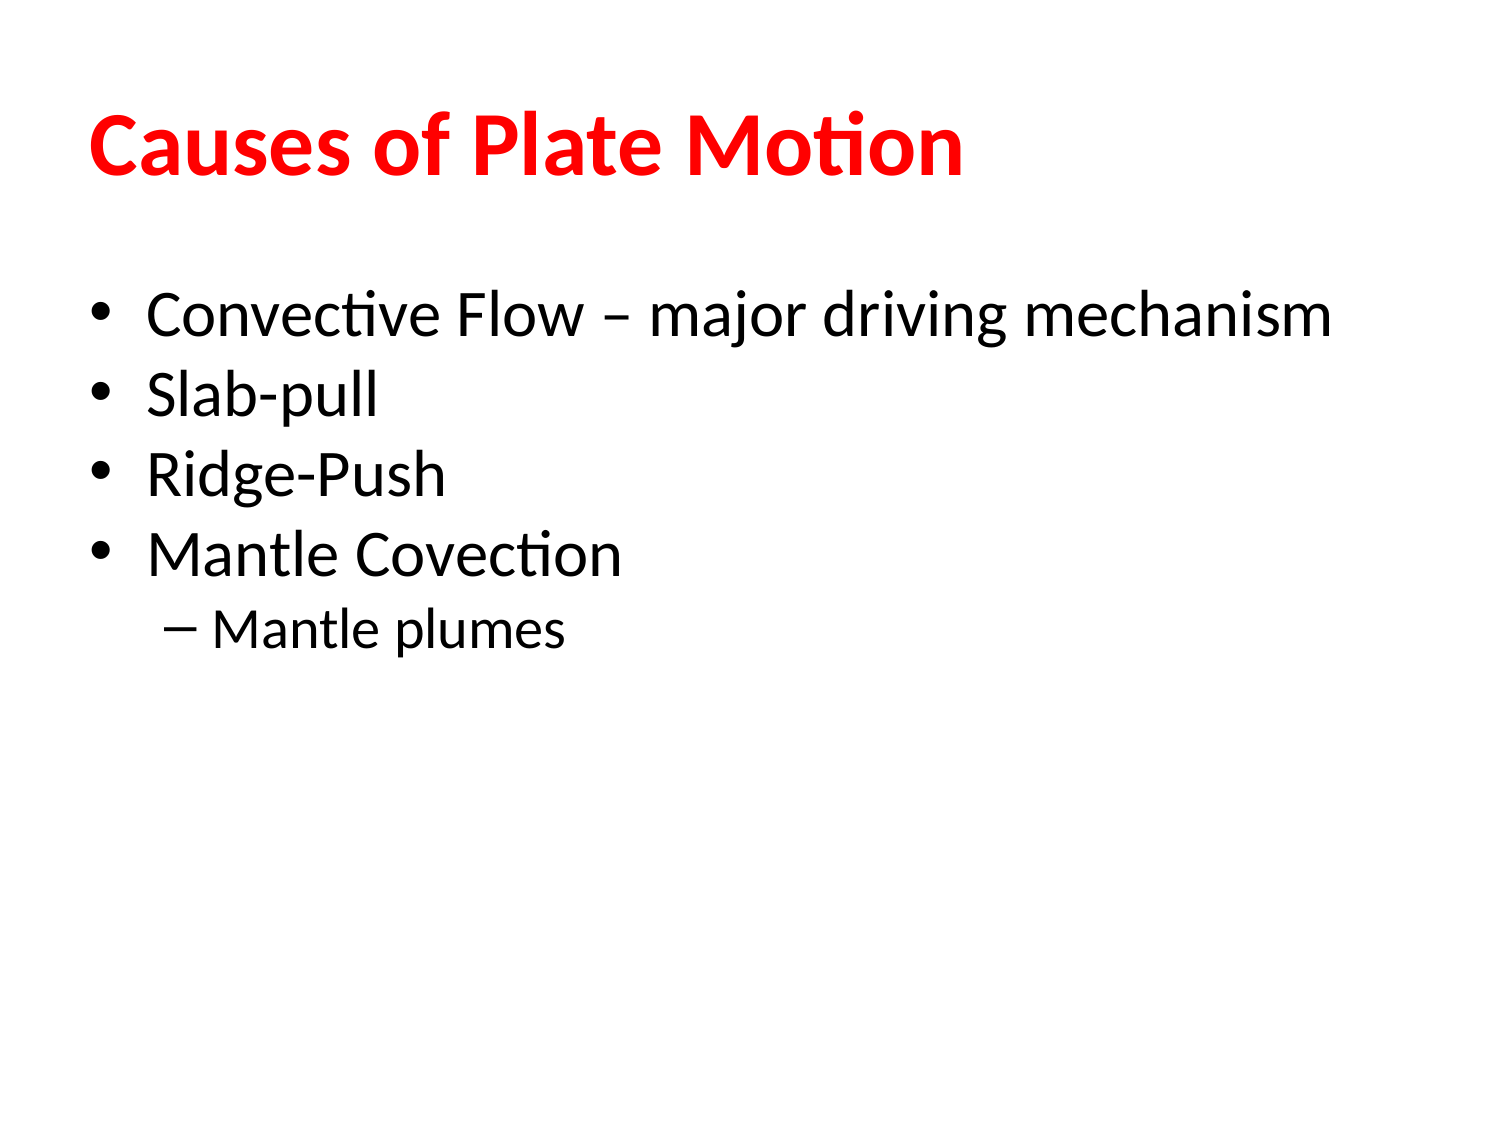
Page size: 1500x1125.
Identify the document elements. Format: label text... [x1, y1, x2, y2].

text_box Convective Flow – major driving mechanism Slab-pull Ridge-Push Mantle Covection Mantle plumes [75, 262, 1425, 1005]
text_box Causes of Plate Motion [75, 45, 1425, 233]
